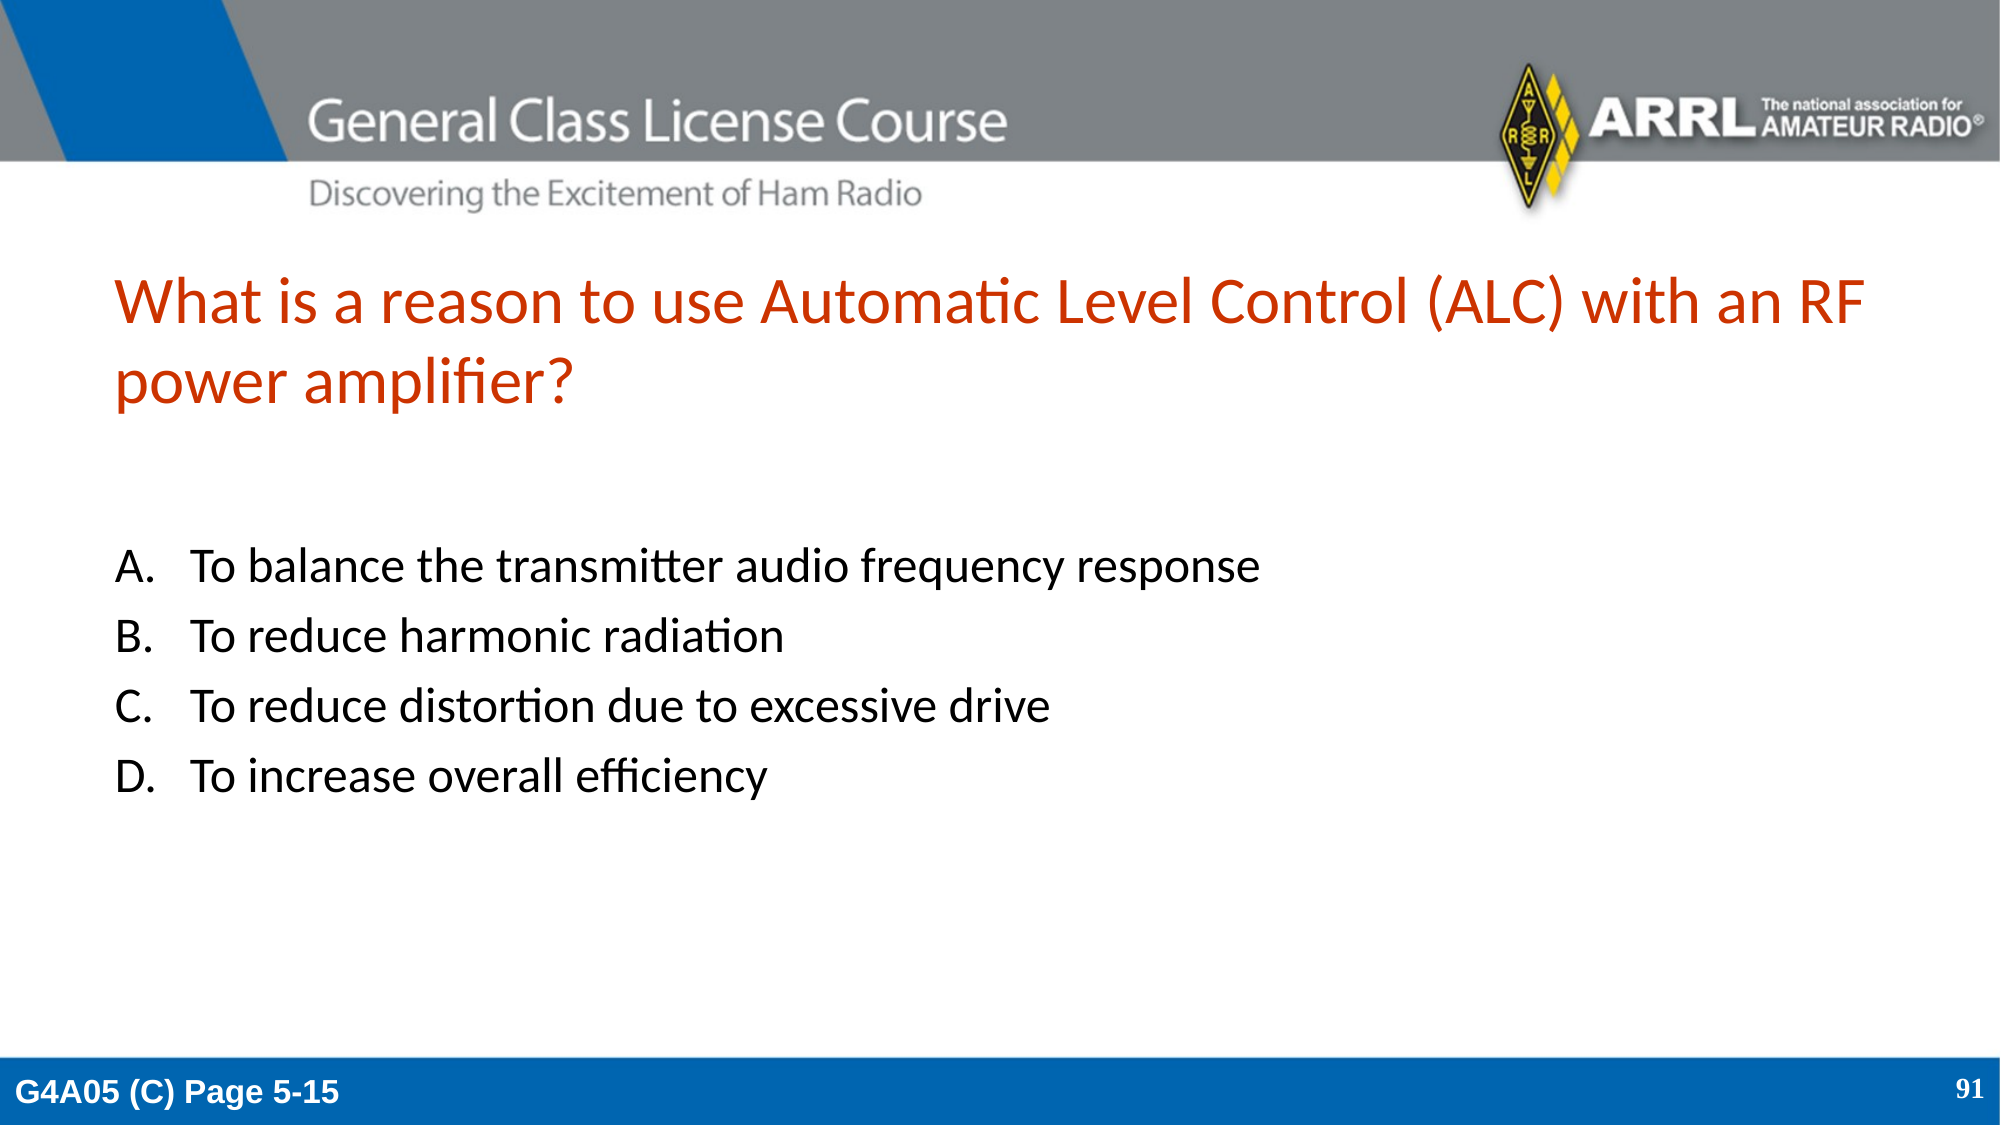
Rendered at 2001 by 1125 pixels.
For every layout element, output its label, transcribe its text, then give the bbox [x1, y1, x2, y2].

text_box G4A05 (C) Page 5-15 [0, 1062, 1313, 1118]
text_box 91 [1875, 1062, 2000, 1113]
list To balance the transmitter audio frequency response To reduce harmonic radiation To reduce distortion due to excessive drive To increase overall efficiency [99, 525, 1900, 1005]
picture [0, 0, 2001, 1125]
title What is a reason to use Automatic Level Control (ALC) with an RF power amplifier? [99, 249, 1900, 468]
